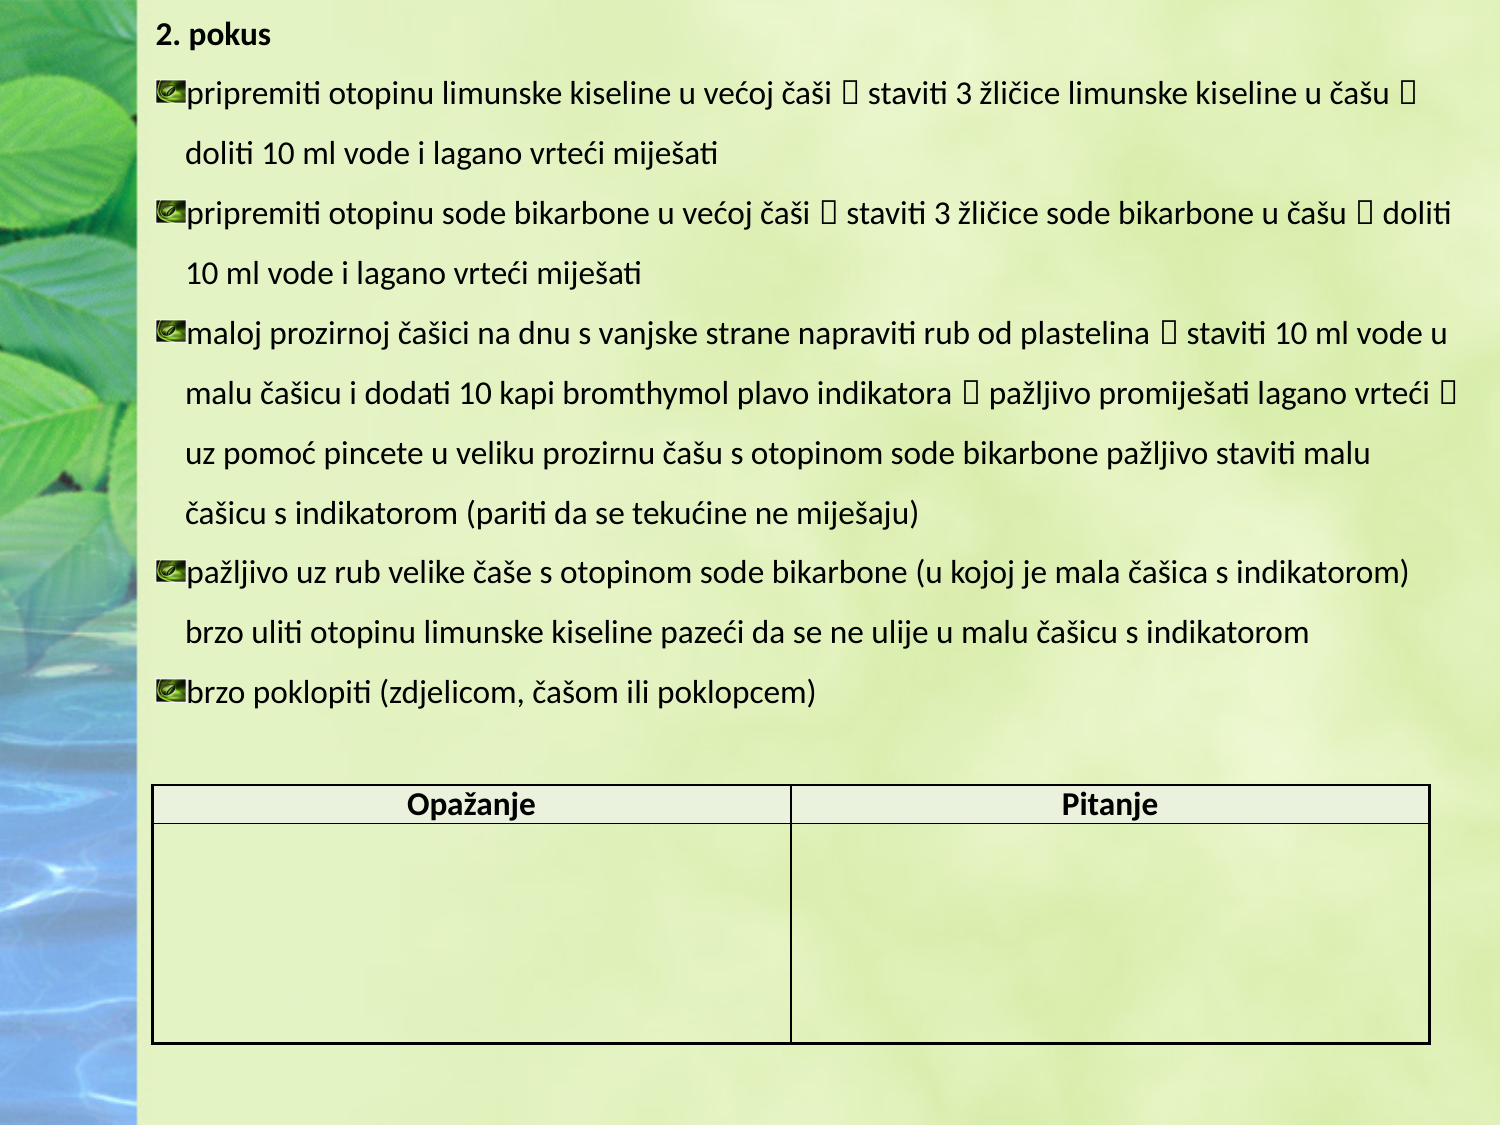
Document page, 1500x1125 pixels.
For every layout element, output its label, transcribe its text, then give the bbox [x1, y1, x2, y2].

text_box 2. pokus pripremiti otopinu limunske kiseline u većoj čaši  staviti 3 žličice limunske kiseline u čašu  doliti 10 ml vode i lagano vrteći miješati pripremiti otopinu sode bikarbone u većoj čaši  staviti 3 žličice sode bikarbone u čašu  doliti 10 ml vode i lagano vrteći miješati maloj prozirnoj čašici na dnu s vanjske strane napraviti rub od plastelina  staviti 10 ml vode u malu čašicu i dodati 10 kapi bromthymol plavo indikatora  pažljivo promiješati lagano vrteći  uz pomoć pincete u veliku prozirnu čašu s otopinom sode bikarbone pažljivo staviti malu čašicu s indikatorom (pariti da se tekućine ne miješaju) pažljivo uz rub velike čaše s otopinom sode bikarbone (u kojoj je mala čašica s indikatorom) brzo uliti otopinu limunske kiseline pazeći da se ne ulije u malu čašicu s indikatorom brzo poklopiti (zdjelicom, čašom ili poklopcem) [140, 4, 1477, 746]
table_cell [792, 824, 1428, 1042]
table_header Pitanje [792, 786, 1428, 823]
picture [0, 0, 1500, 1125]
table_cell [154, 824, 790, 1042]
table_header Opažanje [154, 786, 790, 823]
